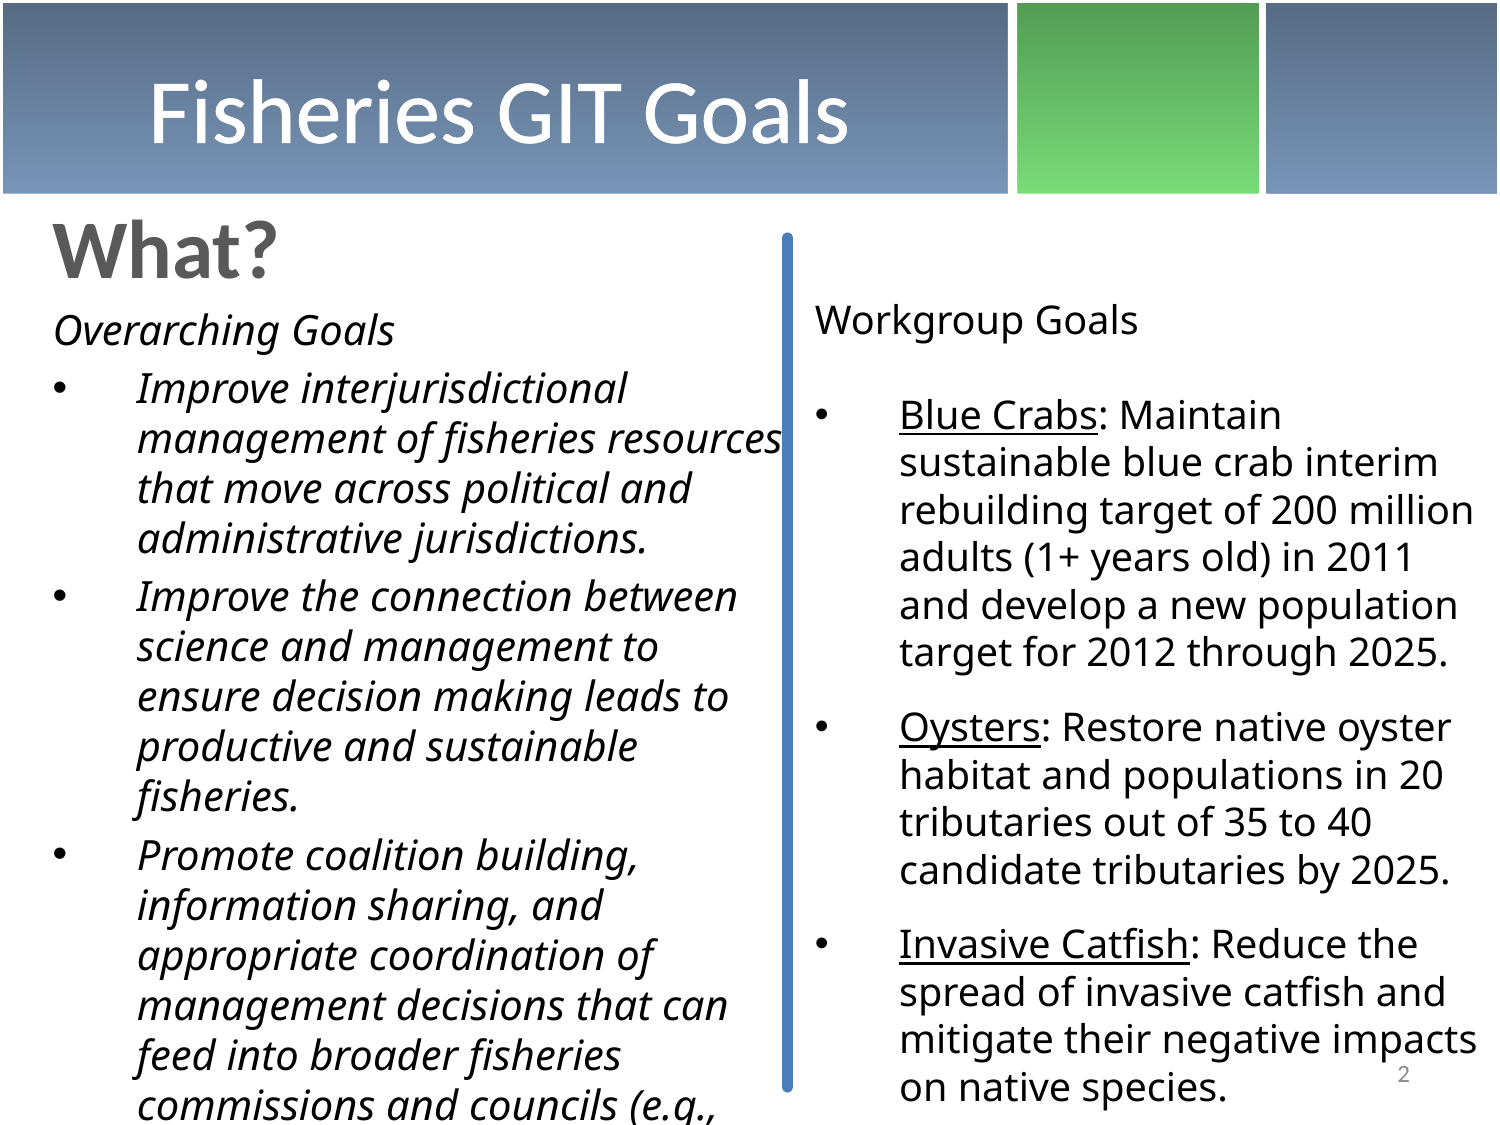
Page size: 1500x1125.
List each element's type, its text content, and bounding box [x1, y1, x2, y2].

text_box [0, 0, 1500, 201]
list What? Overarching Goals Improve interjurisdictional management of fisheries resources that move across political and administrative jurisdictions. Improve the connection between science and management to ensure decision making leads to productive and sustainable fisheries. Promote coalition building, information sharing, and appropriate coordination of management decisions that can feed into broader fisheries commissions and councils (e.g., Atlantic States Marine Fisheries Commission and the Mid Atlantic Fishery Management Council ). [37, 210, 800, 1125]
text_box Workgroup Goals Blue Crabs: Maintain sustainable blue crab interim rebuilding target of 200 million adults (1+ years old) in 2011 and develop a new population target for 2012 through 2025. Oysters: Restore native oyster habitat and populations in 20 tributaries out of 35 to 40 candidate tributaries by 2025. Invasive Catfish: Reduce the spread of invasive catfish and mitigate their negative impacts on native species. [800, 287, 1500, 1125]
